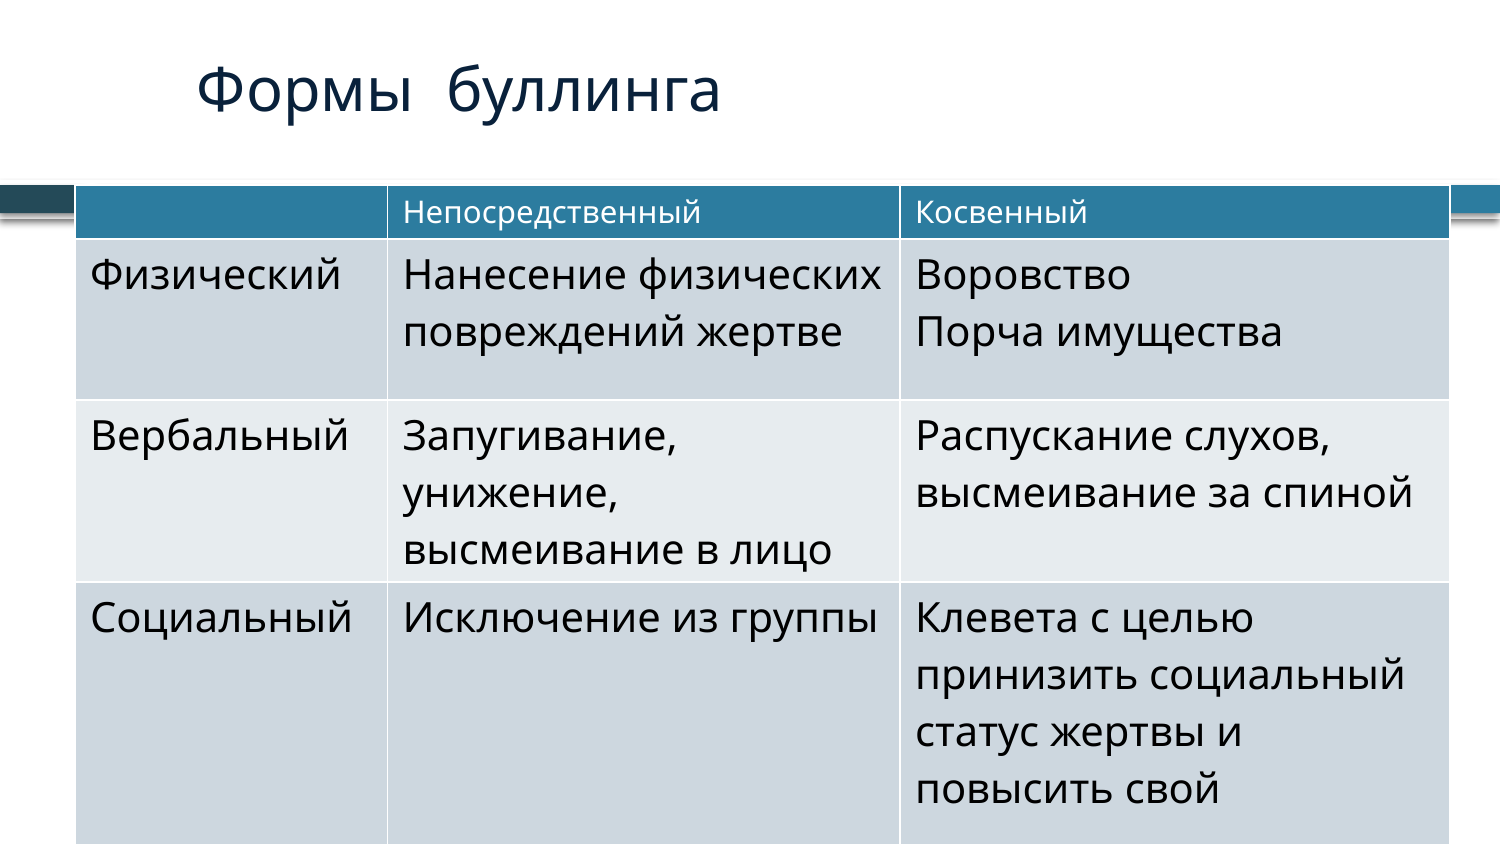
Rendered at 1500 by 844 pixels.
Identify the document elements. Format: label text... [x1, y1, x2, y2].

table_cell Клевета с целью принизить социальный статус жертвы и повысить свой [901, 583, 1449, 844]
table_header [76, 186, 387, 238]
table_cell Нанесение физических повреждений жертве [388, 240, 899, 399]
table_cell Распускание слухов, высмеивание за спиной [901, 401, 1449, 581]
table_cell Исключение из группы [388, 583, 899, 844]
title Формы буллинга [182, 37, 1364, 184]
table_cell Социальный [76, 583, 387, 844]
table_cell Запугивание, унижение, высмеивание в лицо [388, 401, 899, 581]
table_cell Воровство Порча имущества [901, 240, 1449, 399]
table_header Непосредственный [388, 186, 899, 238]
table_header Косвенный [901, 186, 1449, 238]
table_cell Физический [76, 240, 387, 399]
table_cell Вербальный [76, 401, 387, 581]
